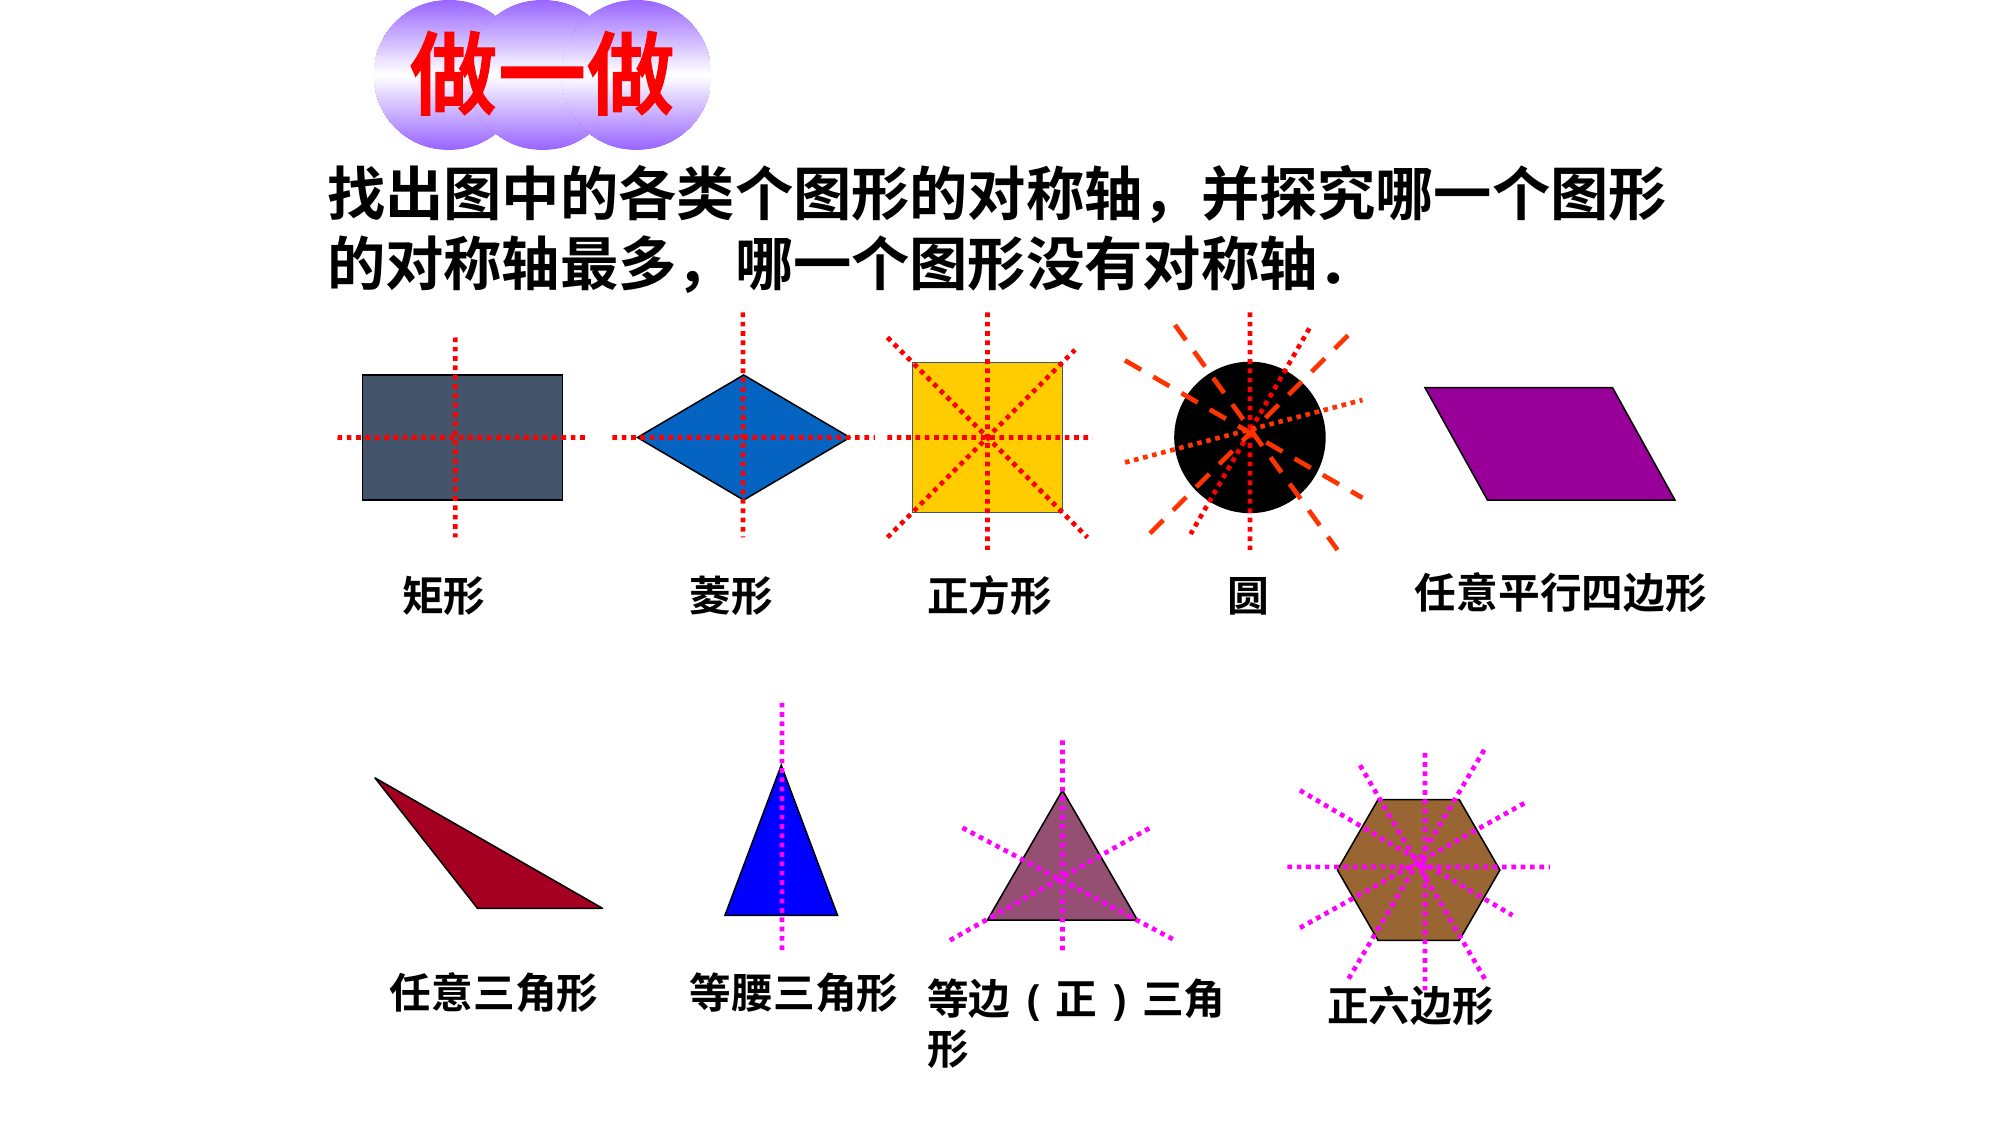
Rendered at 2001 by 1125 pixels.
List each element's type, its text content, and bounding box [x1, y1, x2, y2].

text_box 正六边形 [1312, 972, 1563, 1038]
text_box [374, 777, 603, 909]
text_box [1337, 799, 1416, 934]
text_box [1375, 867, 1461, 941]
text_box [362, 375, 563, 500]
text_box 矩形 [387, 562, 600, 628]
text_box 正方形 [912, 562, 1075, 628]
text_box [373, 0, 712, 150]
text_box 任意三角形 [375, 959, 638, 1025]
text_box 任意平行四边形 [1400, 559, 1750, 625]
text_box 等边(正)三角形 [912, 965, 1275, 1081]
text_box [1174, 362, 1325, 513]
text_box 菱形 [674, 562, 825, 628]
text_box [912, 362, 1063, 513]
text_box 等腰三角形 [675, 959, 938, 1025]
text_box 圆 [1212, 562, 1325, 628]
text_box [725, 765, 838, 916]
text_box [1418, 799, 1500, 938]
text_box [1381, 799, 1454, 861]
text_box 找出图中的各类个图形的对称轴，并探究哪一个图形的对称轴最多，哪一个图形没有对称轴． [312, 149, 1688, 305]
text_box [638, 375, 850, 501]
text_box [1424, 387, 1675, 501]
text_box [987, 790, 1138, 921]
